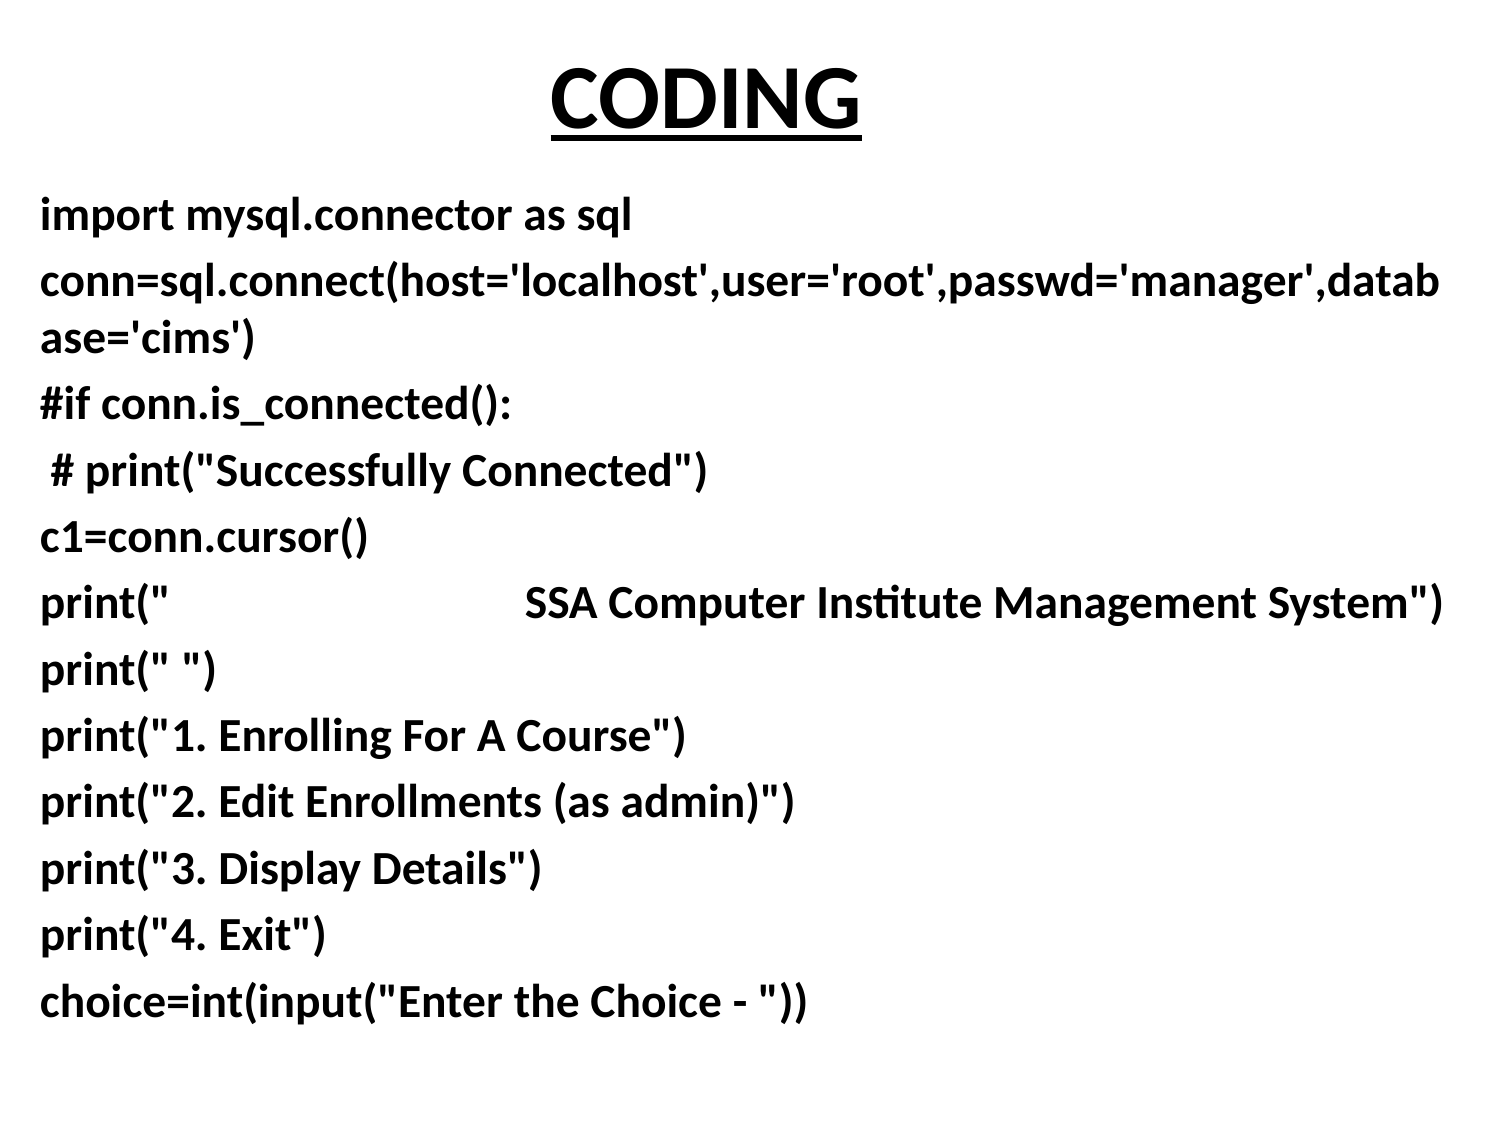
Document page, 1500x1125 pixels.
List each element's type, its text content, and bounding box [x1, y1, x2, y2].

title CODING [474, 9, 938, 174]
subtitle import mysql.connector as sql conn=sql.connect(host='localhost',user='root',passwd='manager',database='cims') #if conn.is_connected(): # print("Successfully Connected") c1=conn.cursor() print(" SSA Computer Institute Management System") print(" ") print("1. Enrolling For A Course") print("2. Edit Enrollments (as admin)") print("3. Display Details") print("4. Exit") choice=int(input("Enter the Choice - ")) [24, 174, 1475, 1088]
